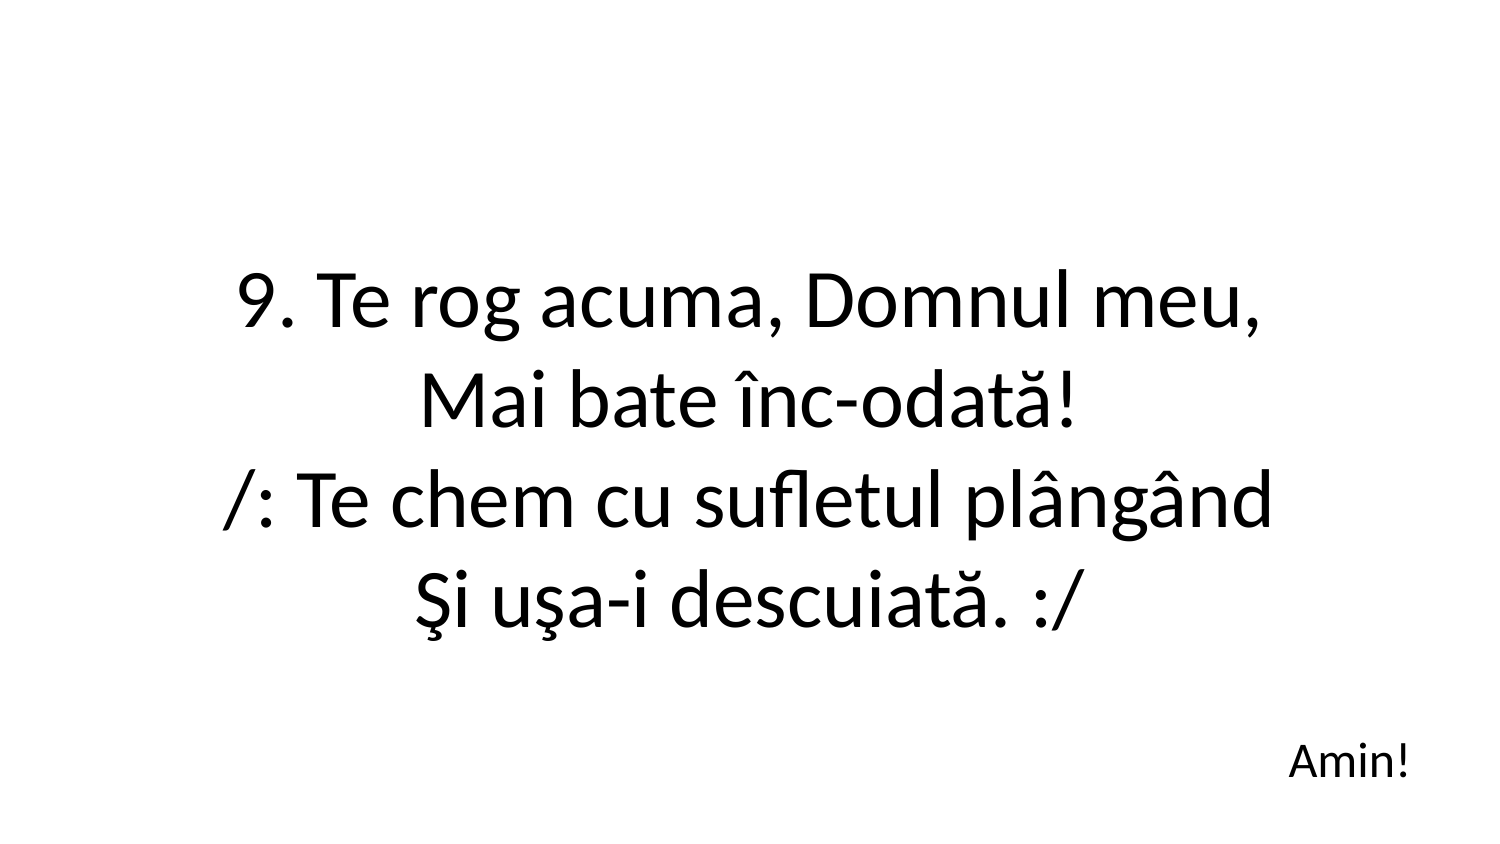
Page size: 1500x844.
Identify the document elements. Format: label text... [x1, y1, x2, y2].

text_box Amin! [1273, 674, 1427, 795]
text_box 9. Te rog acuma, Domnul meu, Mai bate înc-odată! /: Te chem cu sufletul plângând Şi uşa-i descuiată. :/ [208, 192, 1292, 652]
